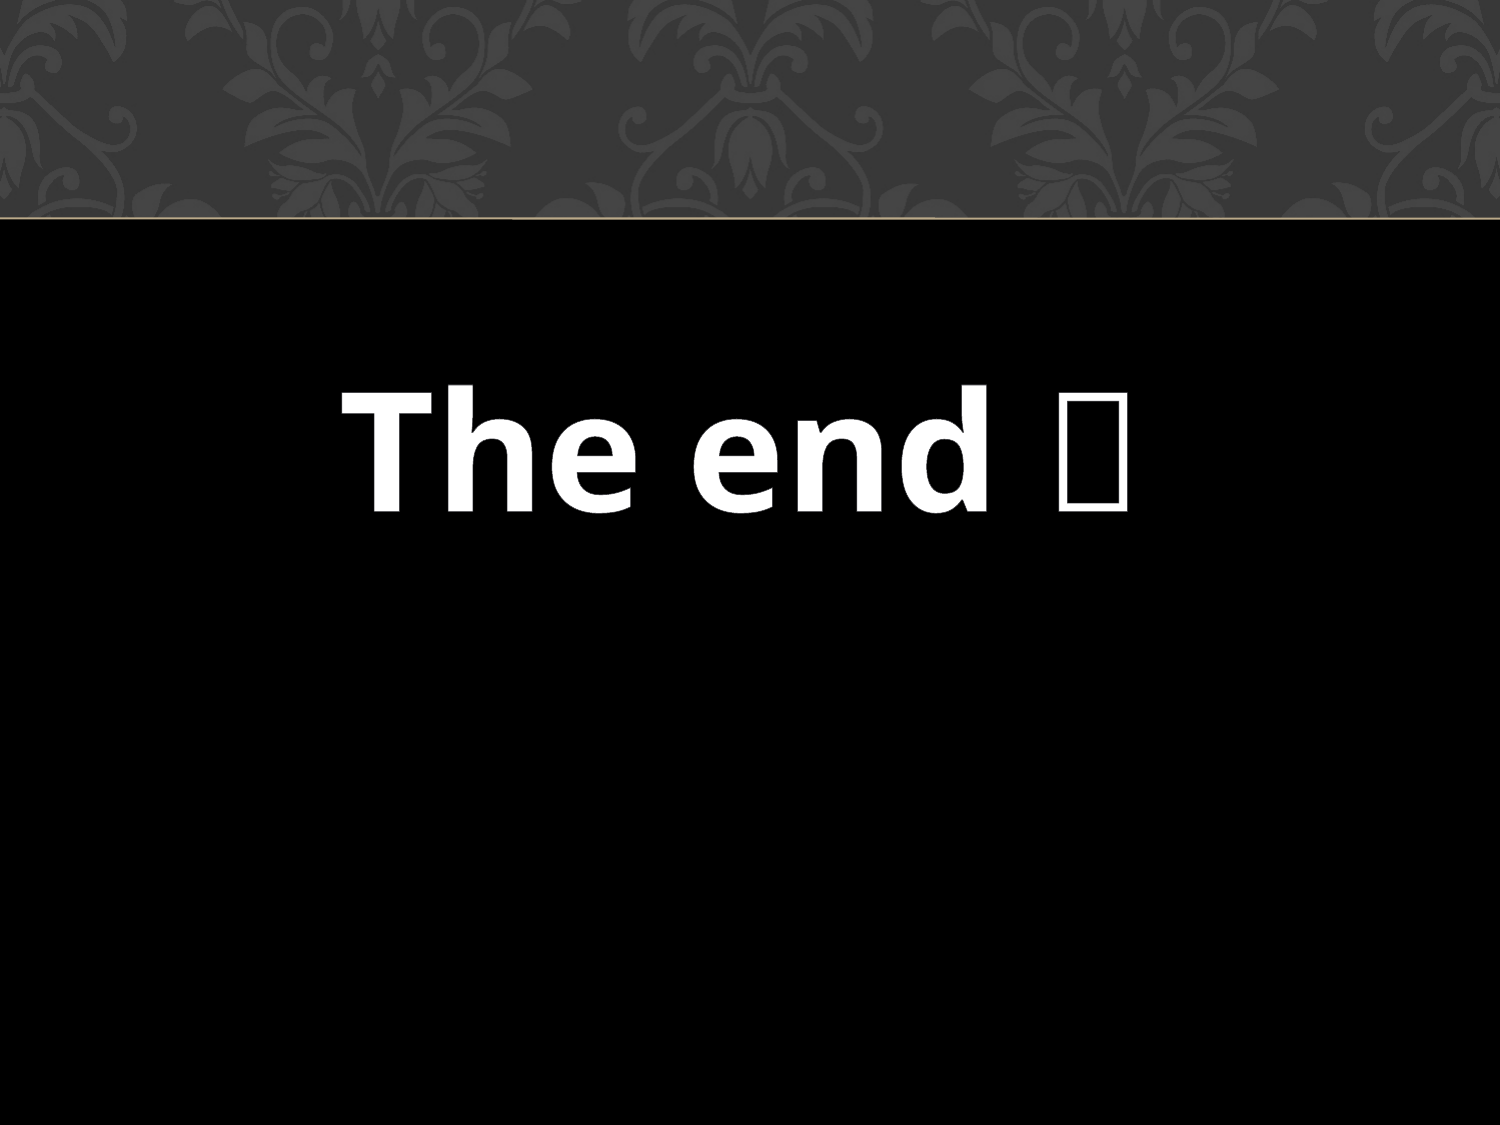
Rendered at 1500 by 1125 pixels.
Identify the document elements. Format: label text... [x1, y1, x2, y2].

text_box The end  [150, 337, 1375, 553]
